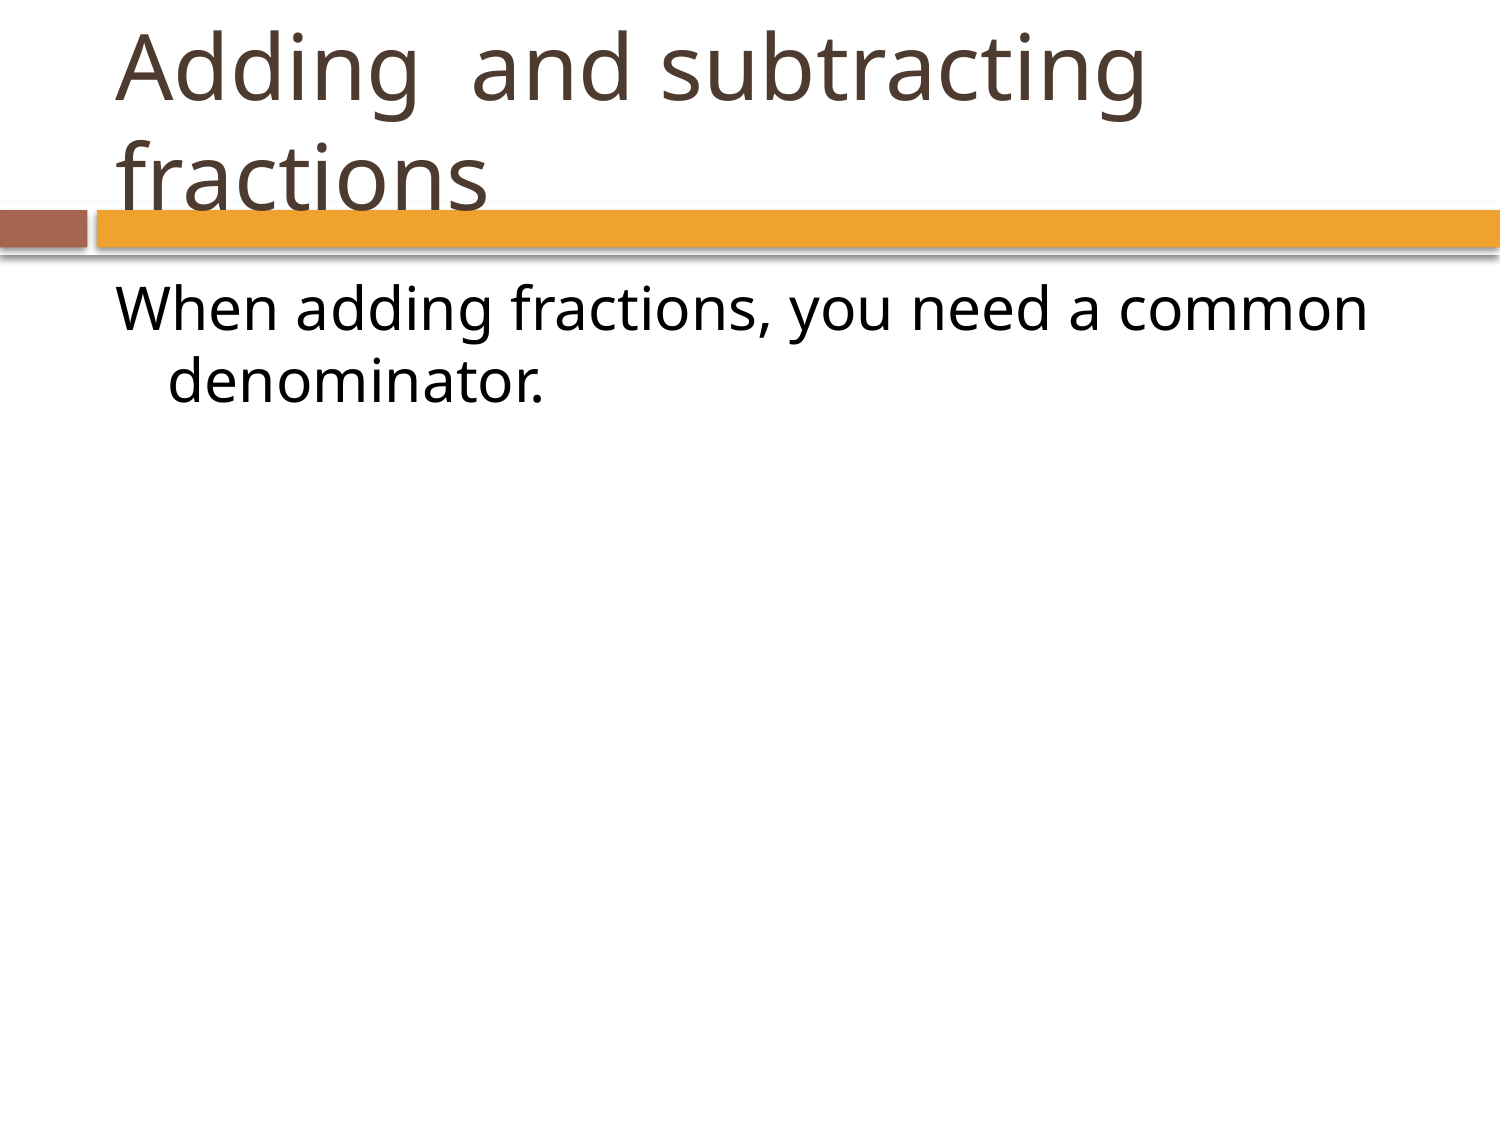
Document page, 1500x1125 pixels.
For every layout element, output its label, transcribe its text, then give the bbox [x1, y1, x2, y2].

title Adding and subtracting fractions [100, 37, 1438, 200]
list When adding fractions, you need a common denominator. [100, 262, 1438, 1000]
